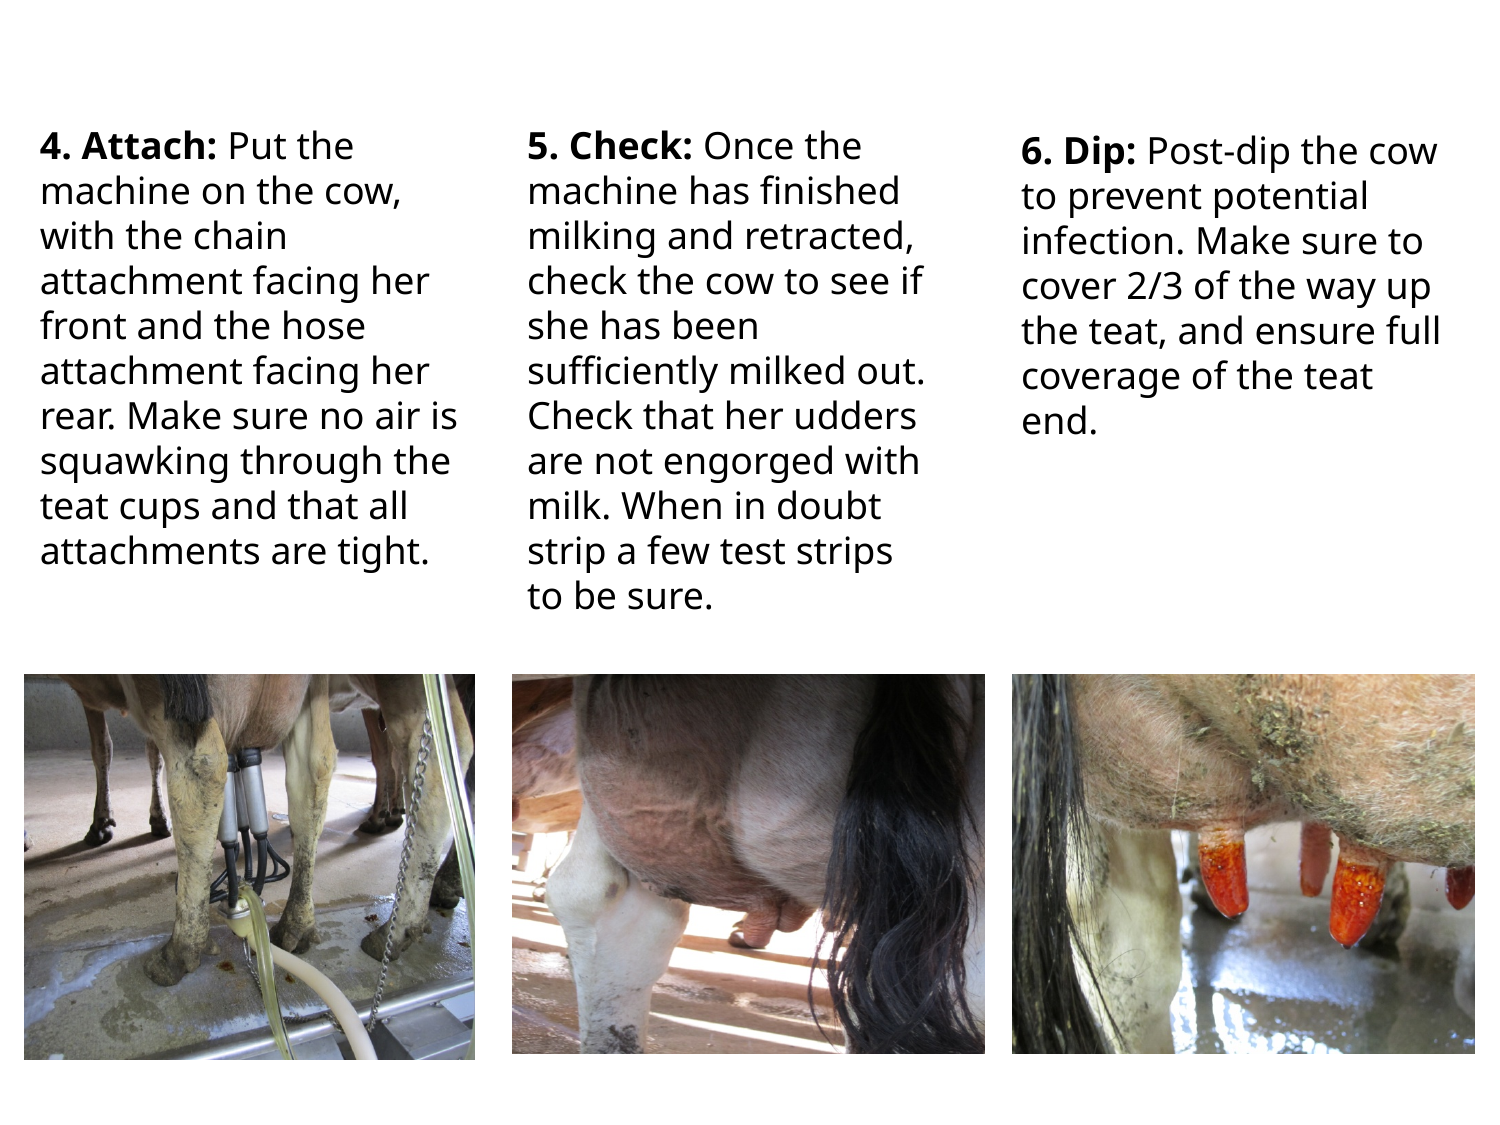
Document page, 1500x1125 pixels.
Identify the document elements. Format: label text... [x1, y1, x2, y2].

text_box 4. Attach: Put the machine on the cow, with the chain attachment facing her front and the hose attachment facing her rear. Make sure no air is squawking through the teat cups and that all attachments are tight. [24, 114, 478, 580]
picture [512, 674, 985, 1054]
picture [1012, 674, 1476, 1054]
text_box 5. Check: Once the machine has finished milking and retracted, check the cow to see if she has been sufficiently milked out. Check that her udders are not engorged with milk. When in doubt strip a few test strips to be sure. [512, 114, 950, 625]
text_box 6. Dip: Post-dip the cow to prevent potential infection. Make sure to cover 2/3 of the way up the teat, and ensure full coverage of the teat end. [1006, 119, 1469, 450]
picture [24, 674, 476, 1060]
